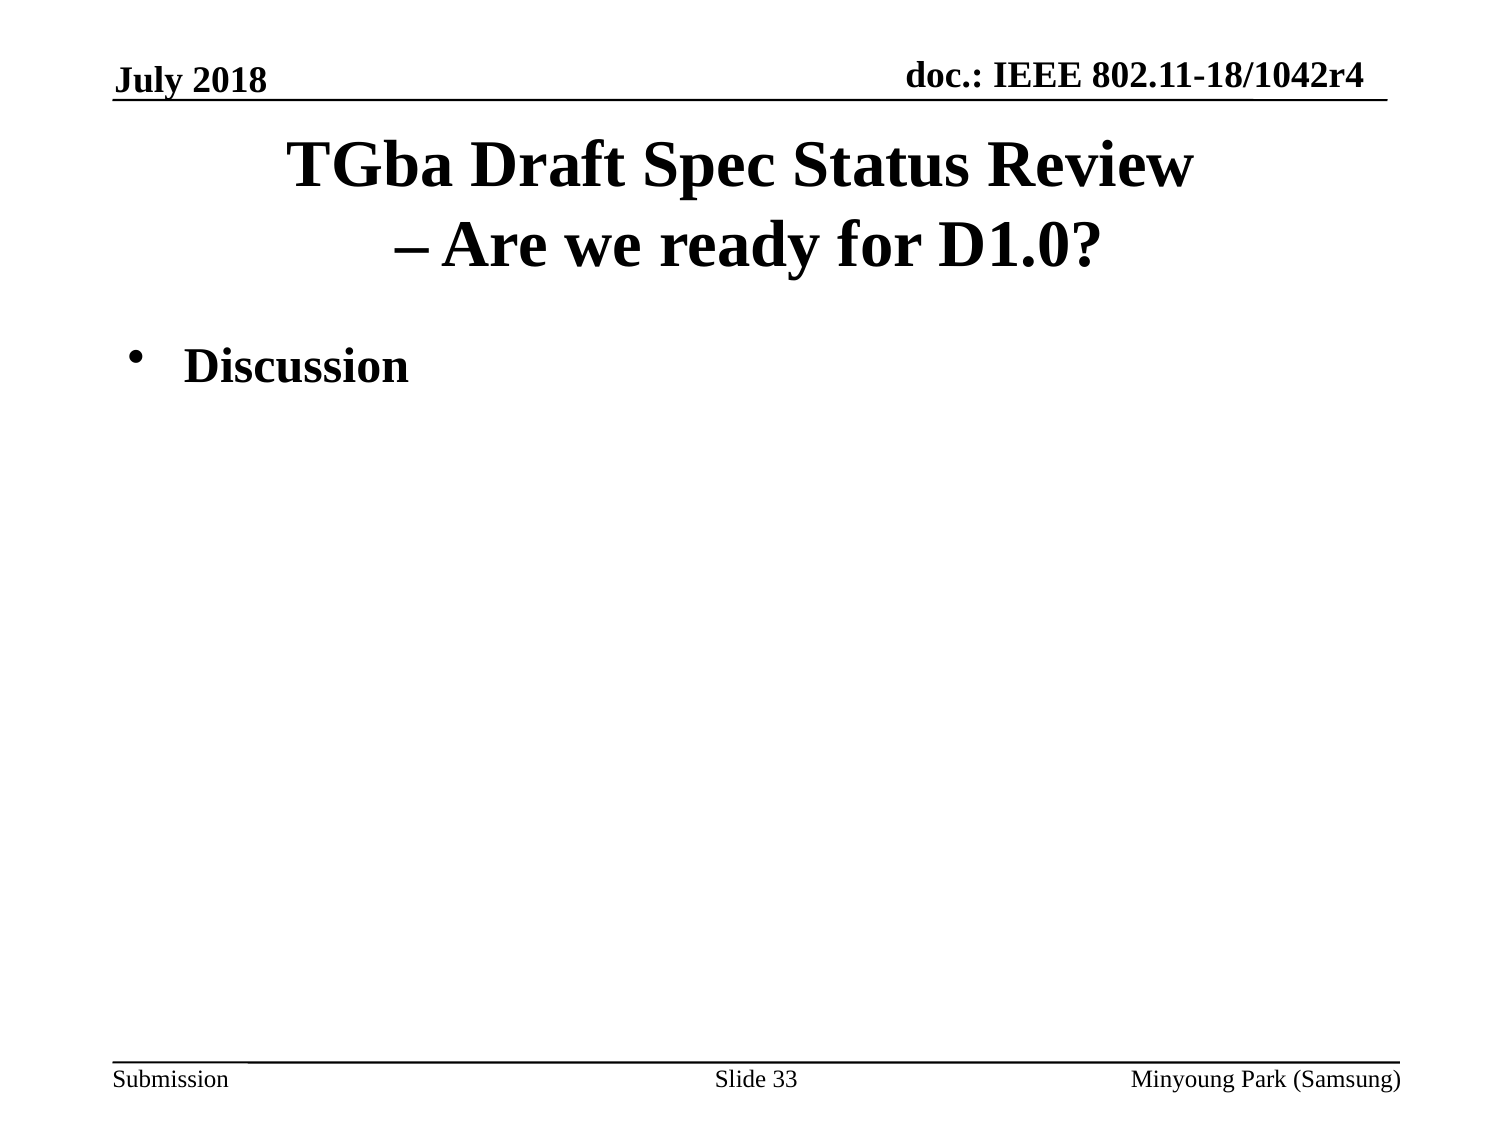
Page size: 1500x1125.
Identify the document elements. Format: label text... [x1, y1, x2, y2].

list Discussion [112, 324, 1388, 1000]
title TGba Draft Spec Status Review – Are we ready for D1.0? [112, 112, 1388, 288]
slide_number Slide 33 [712, 1061, 800, 1093]
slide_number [114, 54, 335, 101]
footer Minyoung Park (Samsung) [949, 1061, 1402, 1093]
